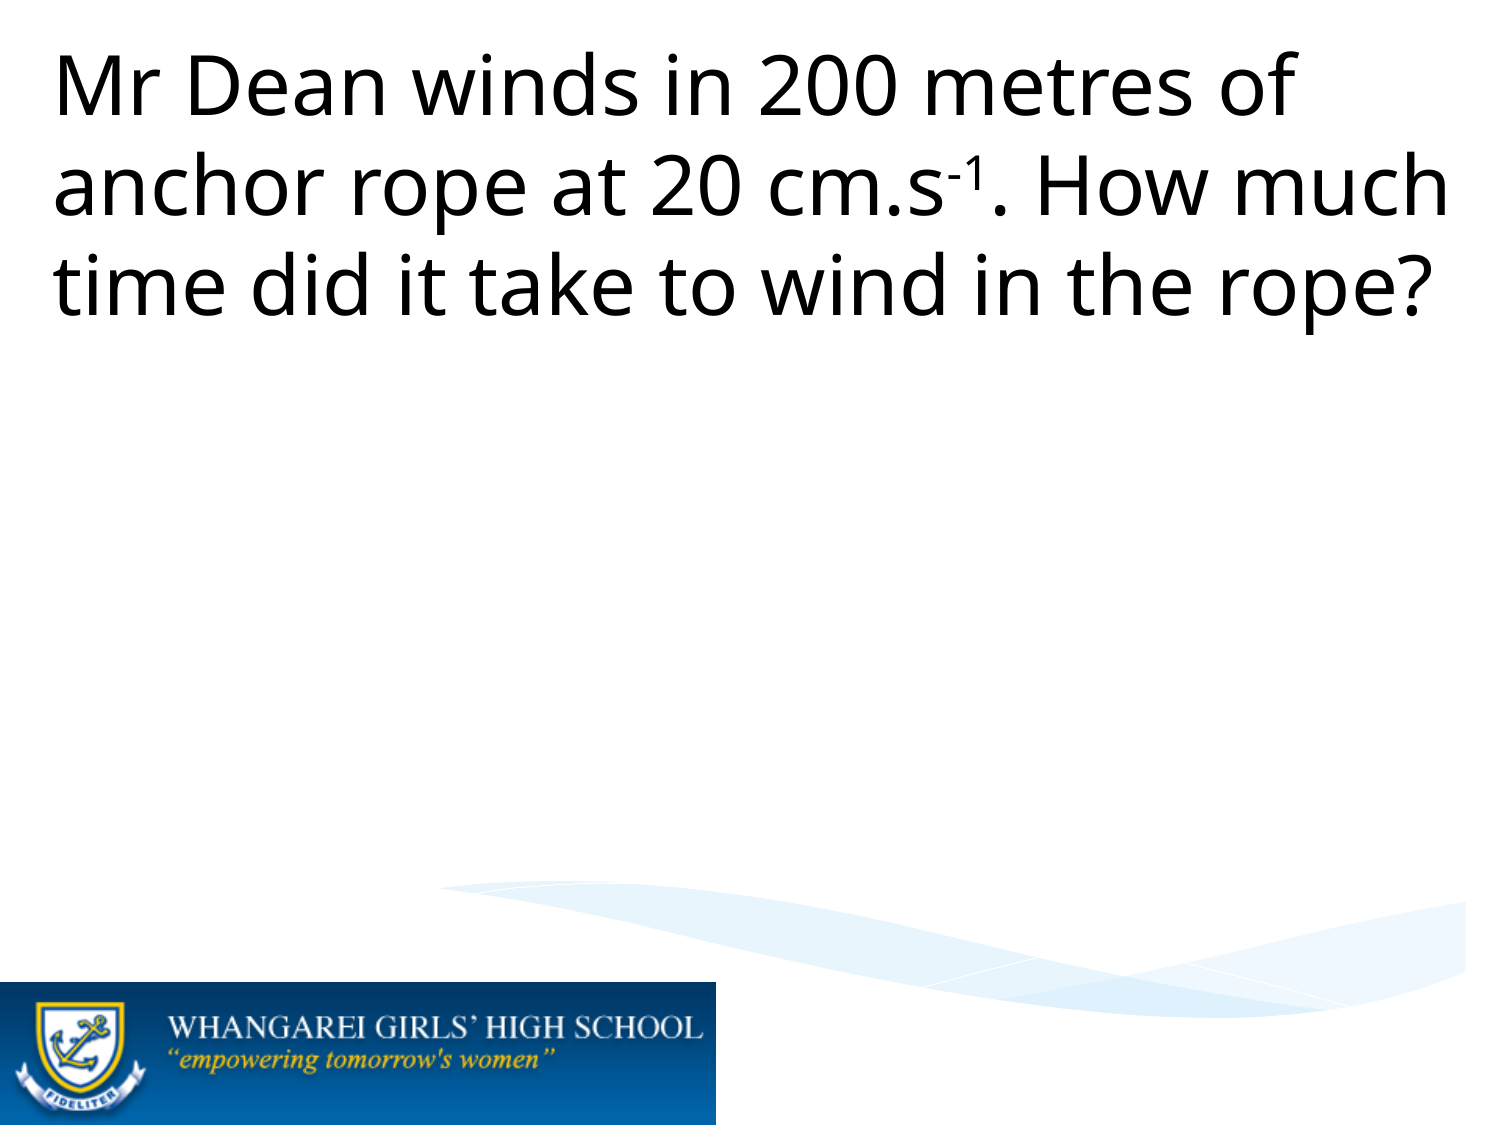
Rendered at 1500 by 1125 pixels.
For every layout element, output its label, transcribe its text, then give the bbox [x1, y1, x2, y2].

text_box Mr Dean winds in 200 metres of anchor rope at 20 cm.s-1. How much time did it take to wind in the rope? [37, 24, 1475, 340]
picture [0, 982, 716, 1125]
